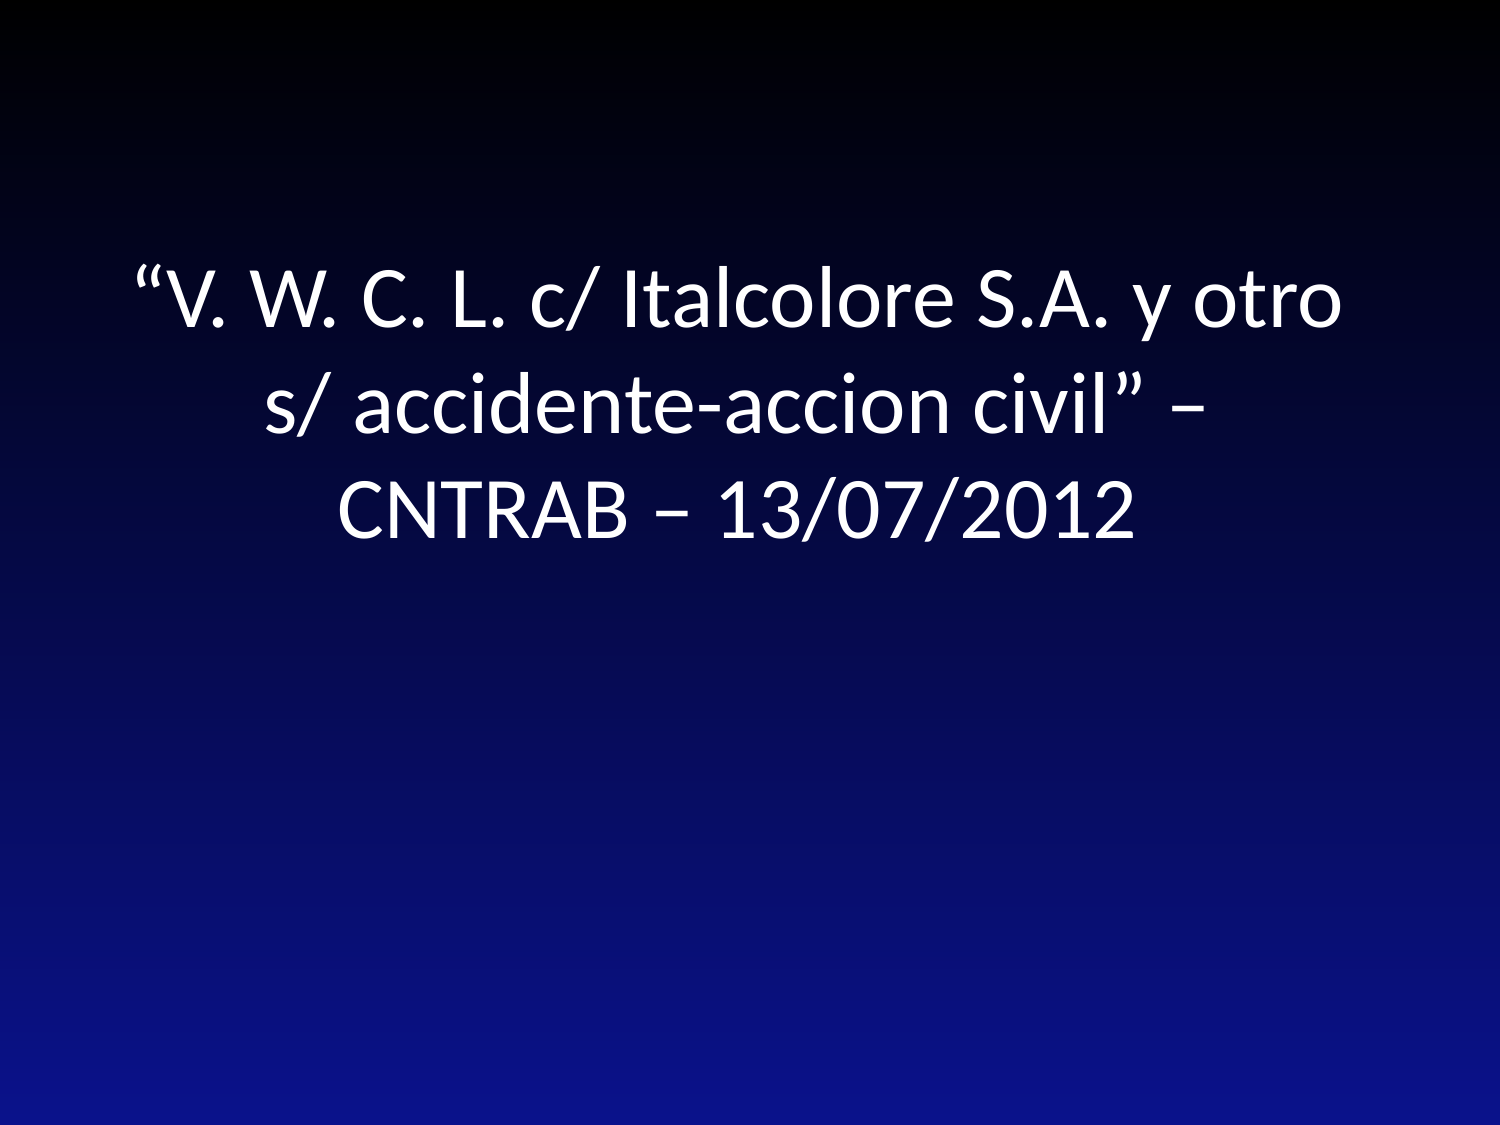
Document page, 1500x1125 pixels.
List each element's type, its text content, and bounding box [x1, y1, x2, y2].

title “V. W. C. L. c/ Italcolore S.A. y otro s/ accidente-accion civil” – CNTRAB – 13/07/2012 [100, 231, 1376, 882]
